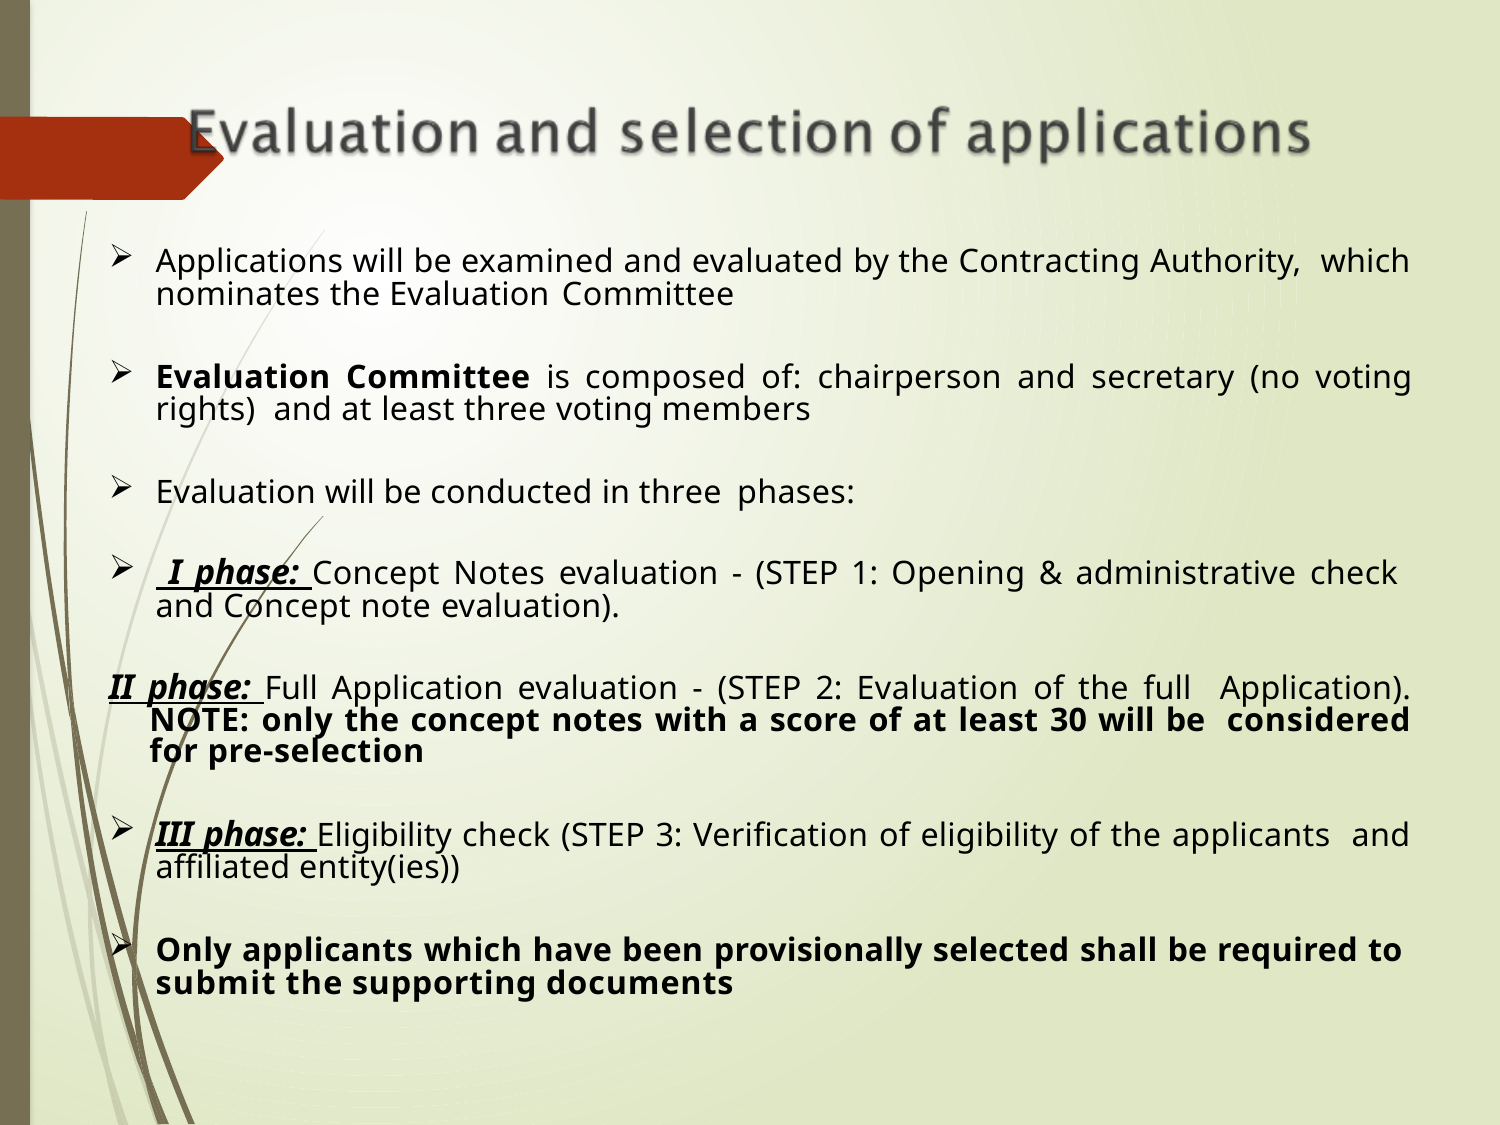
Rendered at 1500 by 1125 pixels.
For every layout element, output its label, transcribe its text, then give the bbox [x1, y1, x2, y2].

text_box [145, 81, 1375, 183]
text_box Applications will be examined and evaluated by the Contracting Authority, which nominates the Evaluation Committee Evaluation Committee is composed of: chairperson and secretary (no voting rights) and at least three voting members Evaluation will be conducted in three phases: I phase: Concept Notes evaluation - (STEP 1: Opening & administrative check and Concept note evaluation). II phase: Full Application evaluation - (STEP 2: Evaluation of the full Application). NOTE: only the concept notes with a score of at least 30 will be considered for pre-selection III phase: Eligibility check (STEP 3: Verification of eligibility of the applicants and affiliated entity(ies)) Only applicants which have been provisionally selected shall be required to submit the supporting documents [106, 246, 1414, 1002]
